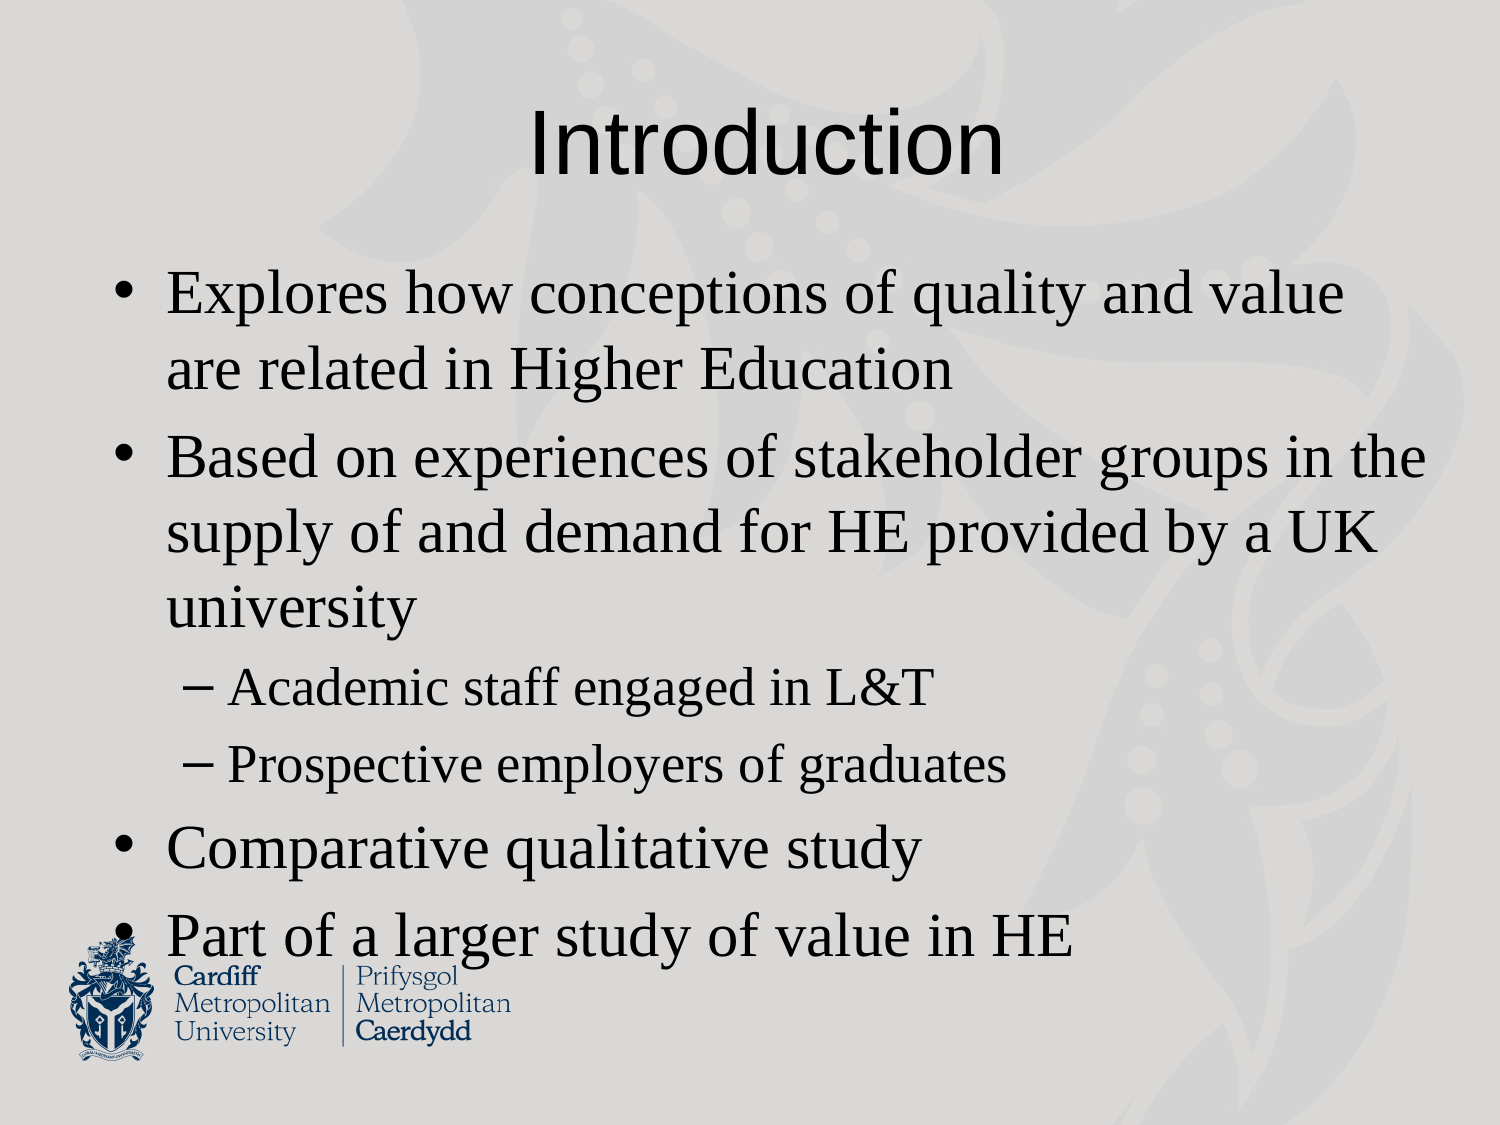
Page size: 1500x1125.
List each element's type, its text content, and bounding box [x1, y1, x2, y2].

list Explores how conceptions of quality and value are related in Higher Education Based on experiences of stakeholder groups in the supply of and demand for HE provided by a UK university Academic staff engaged in L&T Prospective employers of graduates Comparative qualitative study Part of a larger study of value in HE [98, 243, 1448, 980]
picture [0, 0, 1500, 1125]
title Introduction [182, 67, 1353, 208]
